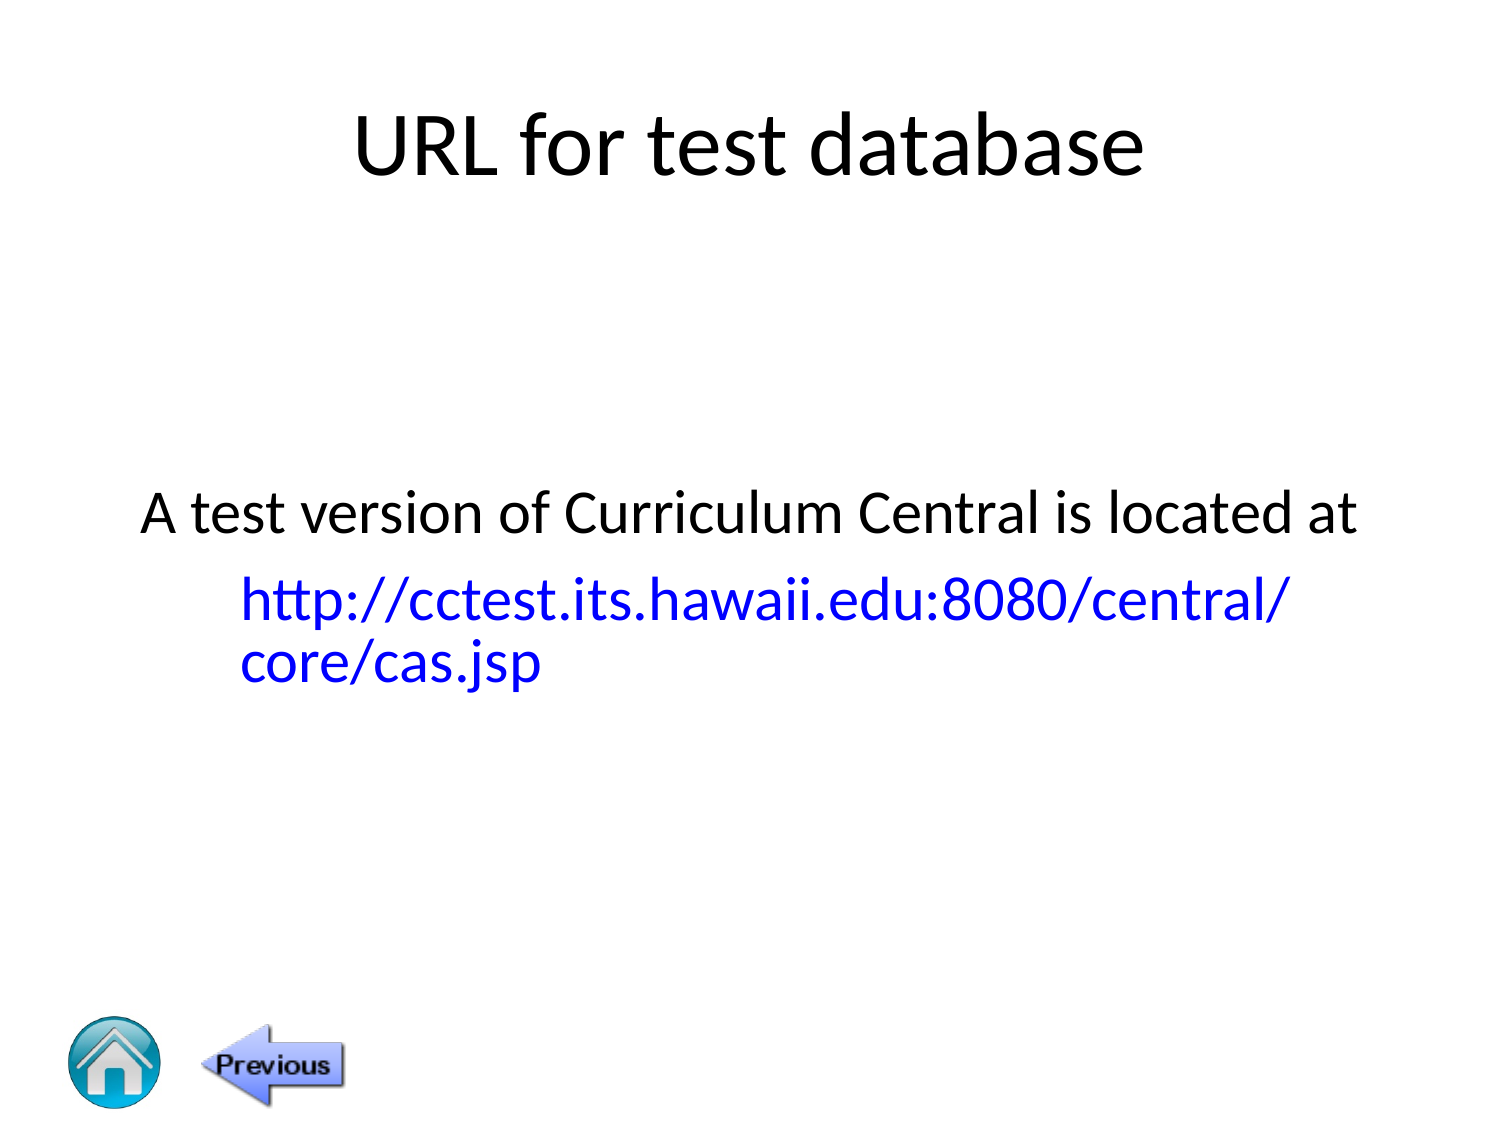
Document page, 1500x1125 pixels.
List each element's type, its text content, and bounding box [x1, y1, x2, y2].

title URL for test database [75, 45, 1425, 233]
text_box http://cctest.its.hawaii.edu:8080/central/core/cas.jsp [225, 549, 1313, 750]
picture [62, 1009, 166, 1113]
text_box A test version of Curriculum Central is located at [112, 387, 1388, 629]
picture [200, 1023, 350, 1113]
